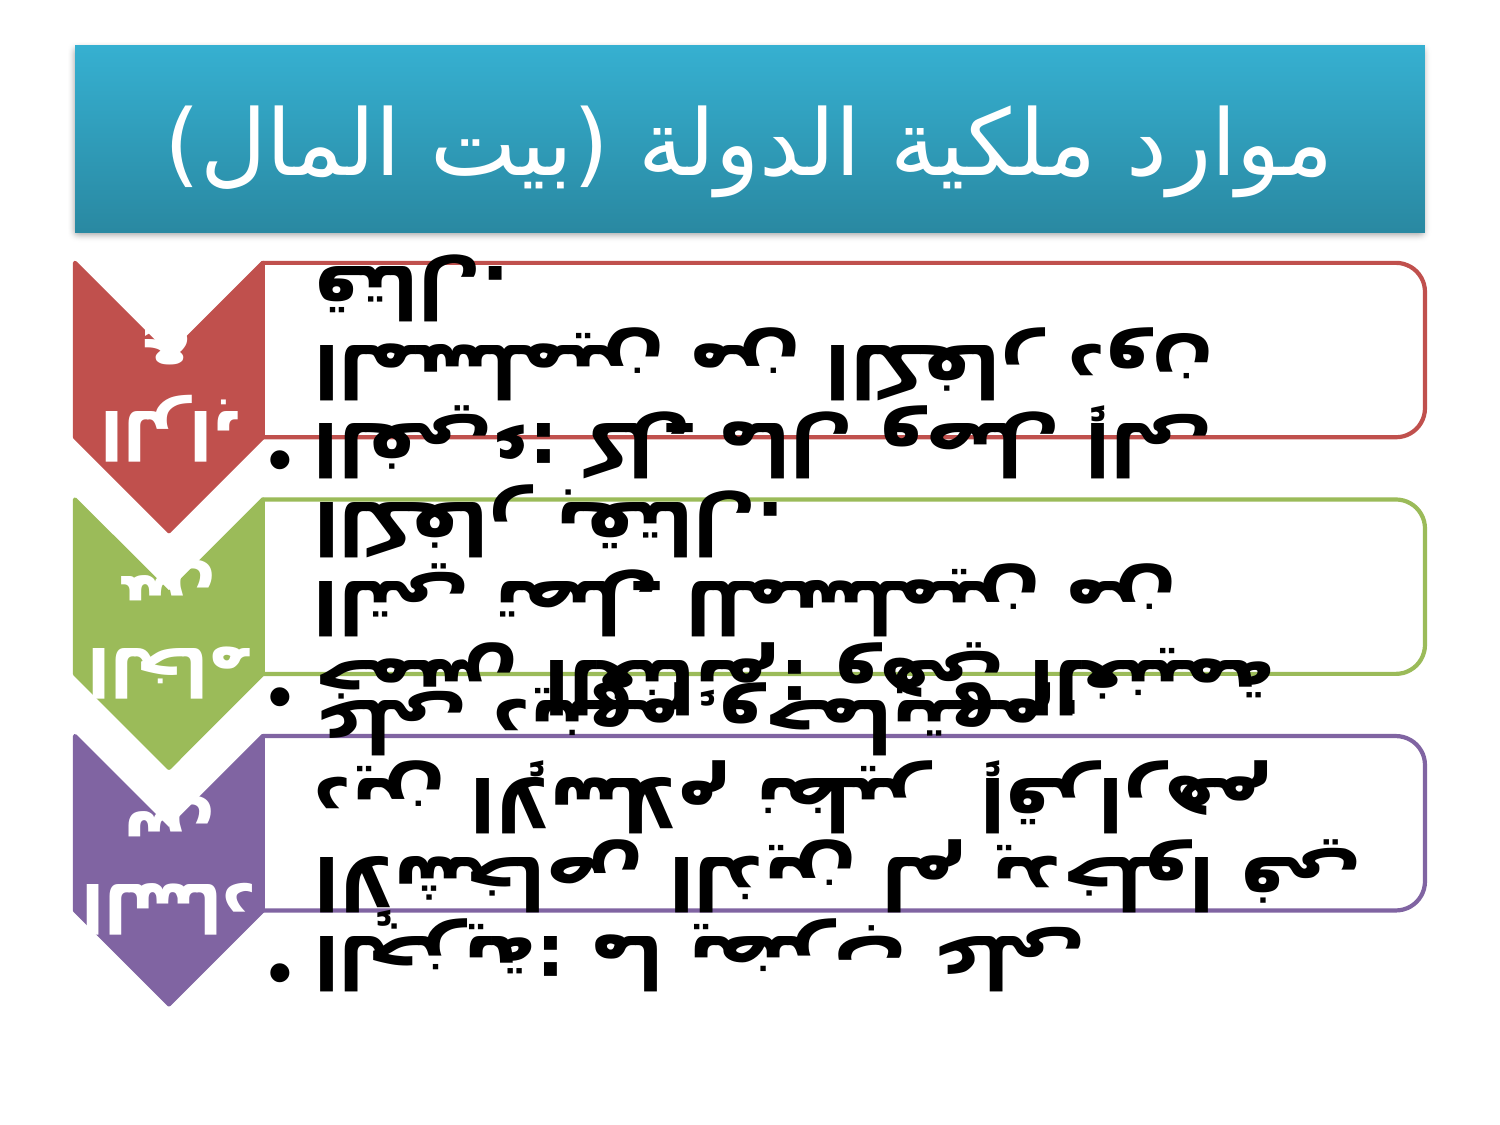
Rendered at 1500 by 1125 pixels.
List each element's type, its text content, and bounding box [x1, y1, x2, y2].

title موارد ملكية الدولة (بيت المال) [75, 45, 1425, 233]
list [74, 262, 1426, 1006]
